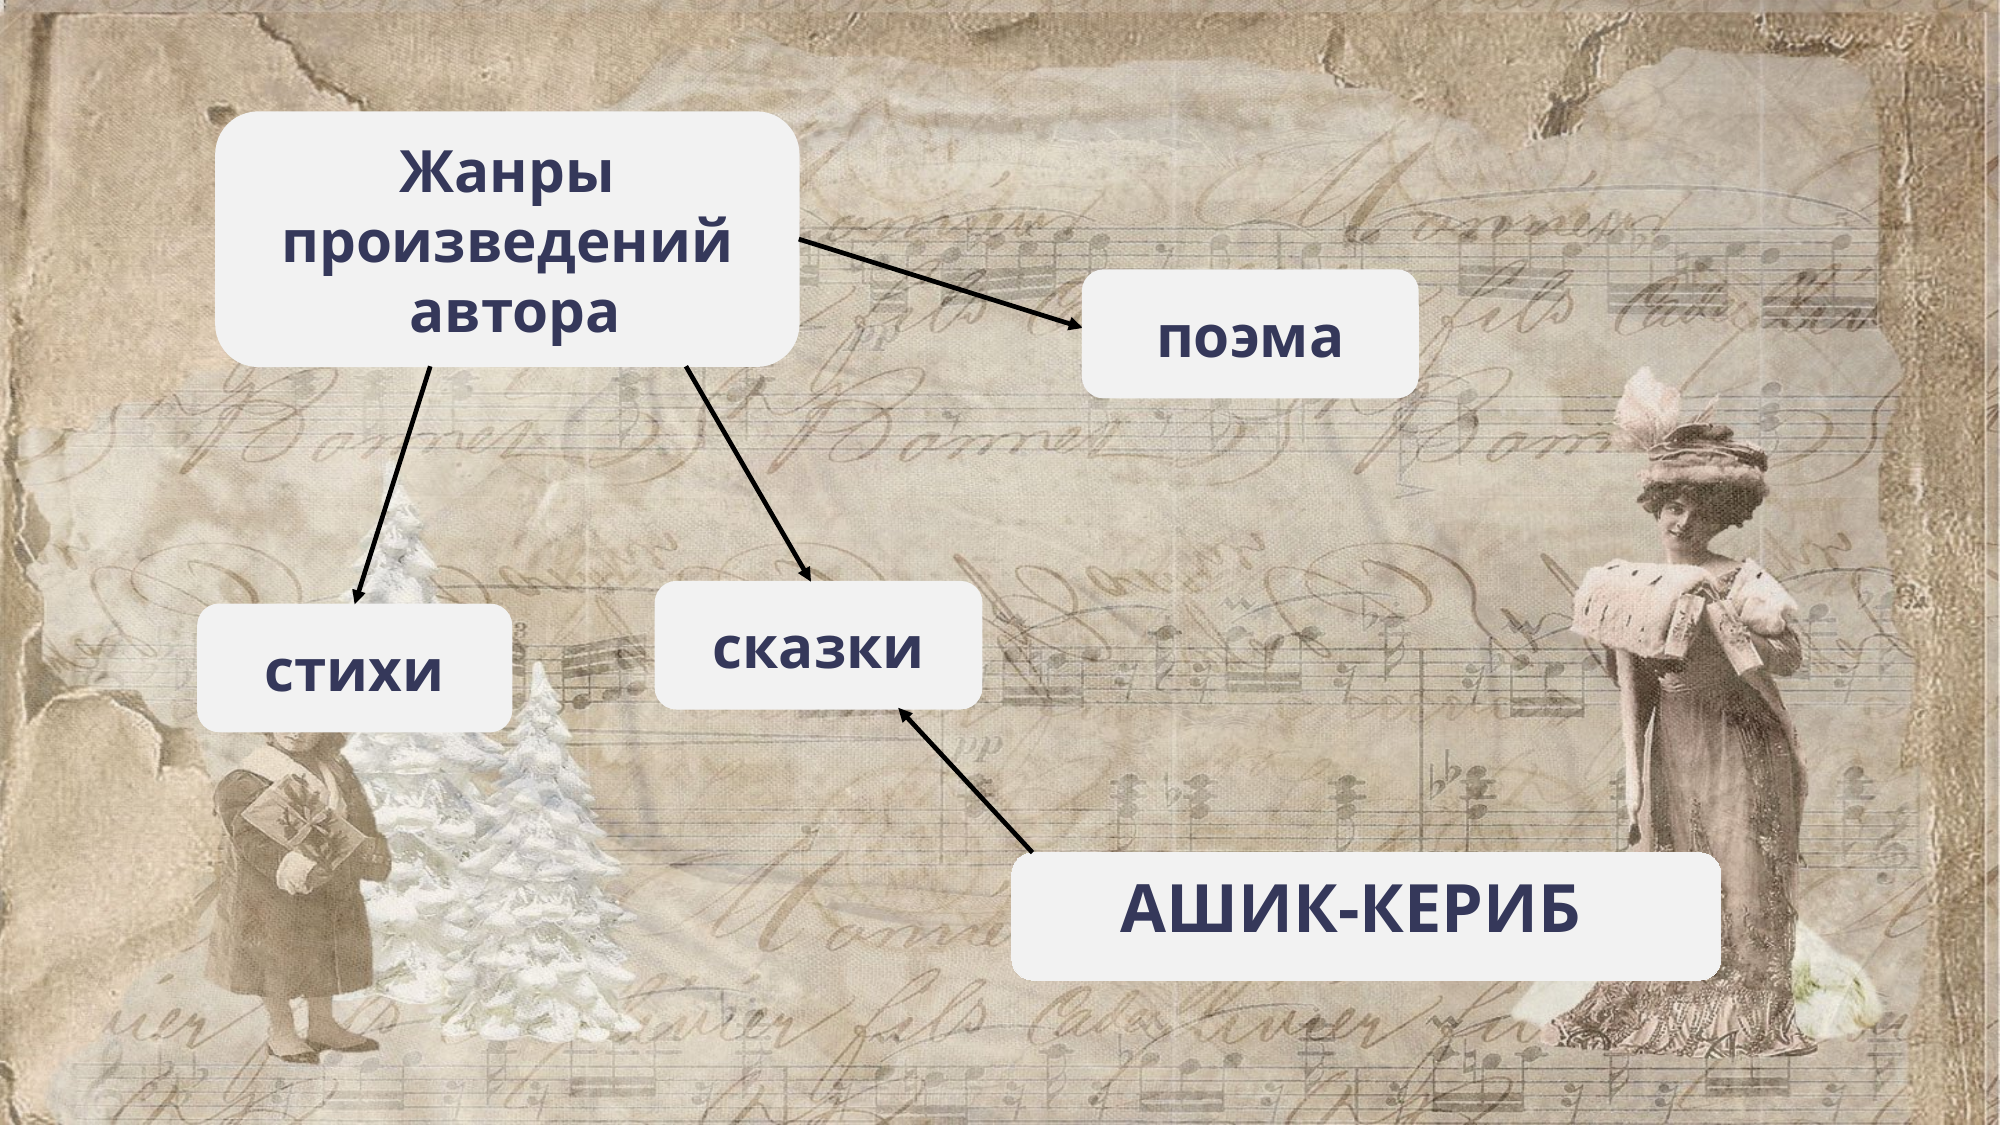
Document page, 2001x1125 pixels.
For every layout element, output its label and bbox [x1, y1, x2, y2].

text_box [897, 707, 1033, 853]
picture [0, 0, 2000, 1125]
text_box [798, 238, 1084, 329]
text_box [685, 365, 812, 582]
text_box [354, 365, 431, 605]
